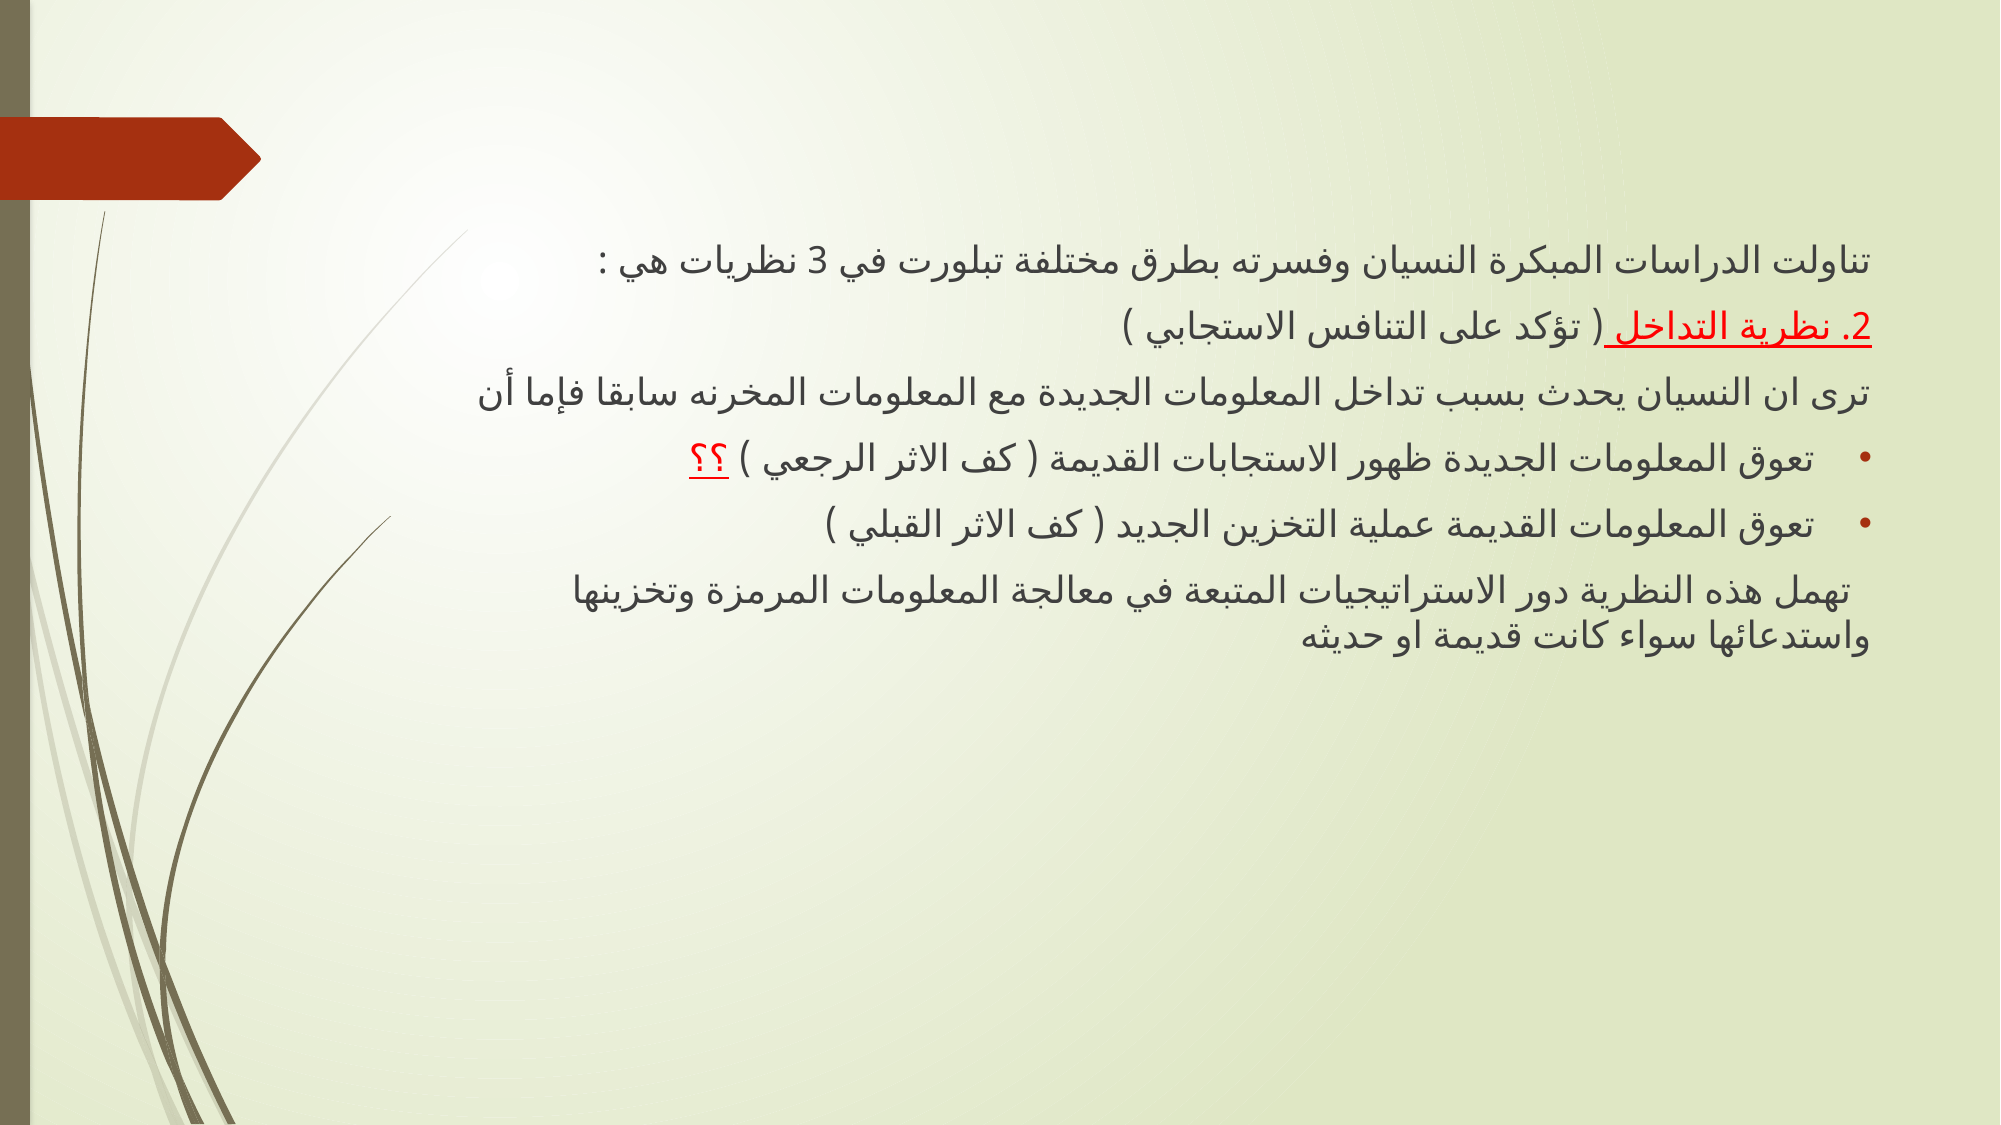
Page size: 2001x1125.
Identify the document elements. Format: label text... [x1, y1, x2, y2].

list تناولت الدراسات المبكرة النسيان وفسرته بطرق مختلفة تبلورت في 3 نظريات هي : 2. نظرية التداخل ( تؤكد على التنافس الاستجابي ) ترى ان النسيان يحدث بسبب تداخل المعلومات الجديدة مع المعلومات المخرنه سابقا فإما أن تعوق المعلومات الجديدة ظهور الاستجابات القديمة ( كف الاثر الرجعي ) ؟؟ تعوق المعلومات القديمة عملية التخزين الجديد ( كف الاثر القبلي ) تهمل هذه النظرية دور الاستراتيجيات المتبعة في معالجة المعلومات المرمزة وتخزينها واستدعائها سواء كانت قديمة او حديثه [424, 228, 1888, 970]
